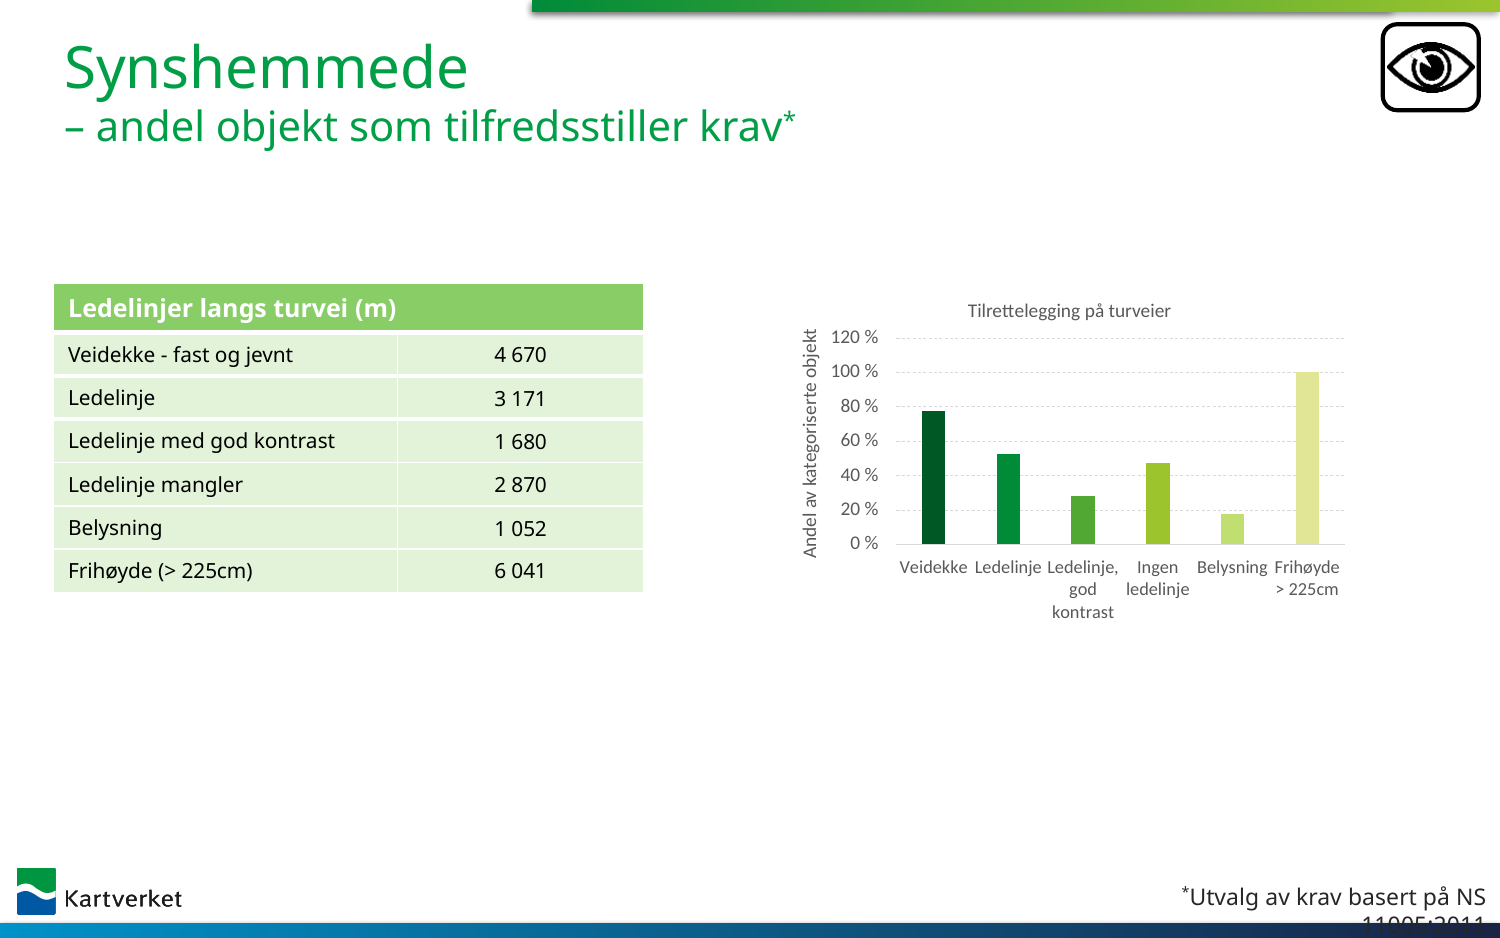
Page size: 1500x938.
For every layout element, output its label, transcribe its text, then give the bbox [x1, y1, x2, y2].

table_cell Belysning [54, 507, 397, 548]
picture [791, 291, 1348, 630]
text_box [1382, 24, 1480, 111]
table_cell Ledelinje med god kontrast [54, 421, 397, 462]
table_cell 2 870 [398, 463, 643, 505]
table_cell 6 041 [398, 550, 643, 592]
table_cell 1 680 [398, 421, 643, 462]
table_cell Veidekke - fast og jevnt [54, 335, 397, 374]
table_cell 4 670 [398, 335, 643, 374]
table_cell 3 171 [398, 378, 643, 417]
text_box Synshemmede – andel objekt som tilfredsstiller krav* [49, 24, 1431, 158]
table_header Ledelinjer langs turvei (m) [54, 284, 643, 330]
text_box *Utvalg av krav basert på NS 11005:2011 [1068, 873, 1500, 938]
table_cell Ledelinje [54, 378, 397, 417]
table_cell Frihøyde (> 225cm) [54, 550, 397, 592]
table_cell 1 052 [398, 507, 643, 548]
table_cell Ledelinje mangler [54, 463, 397, 505]
